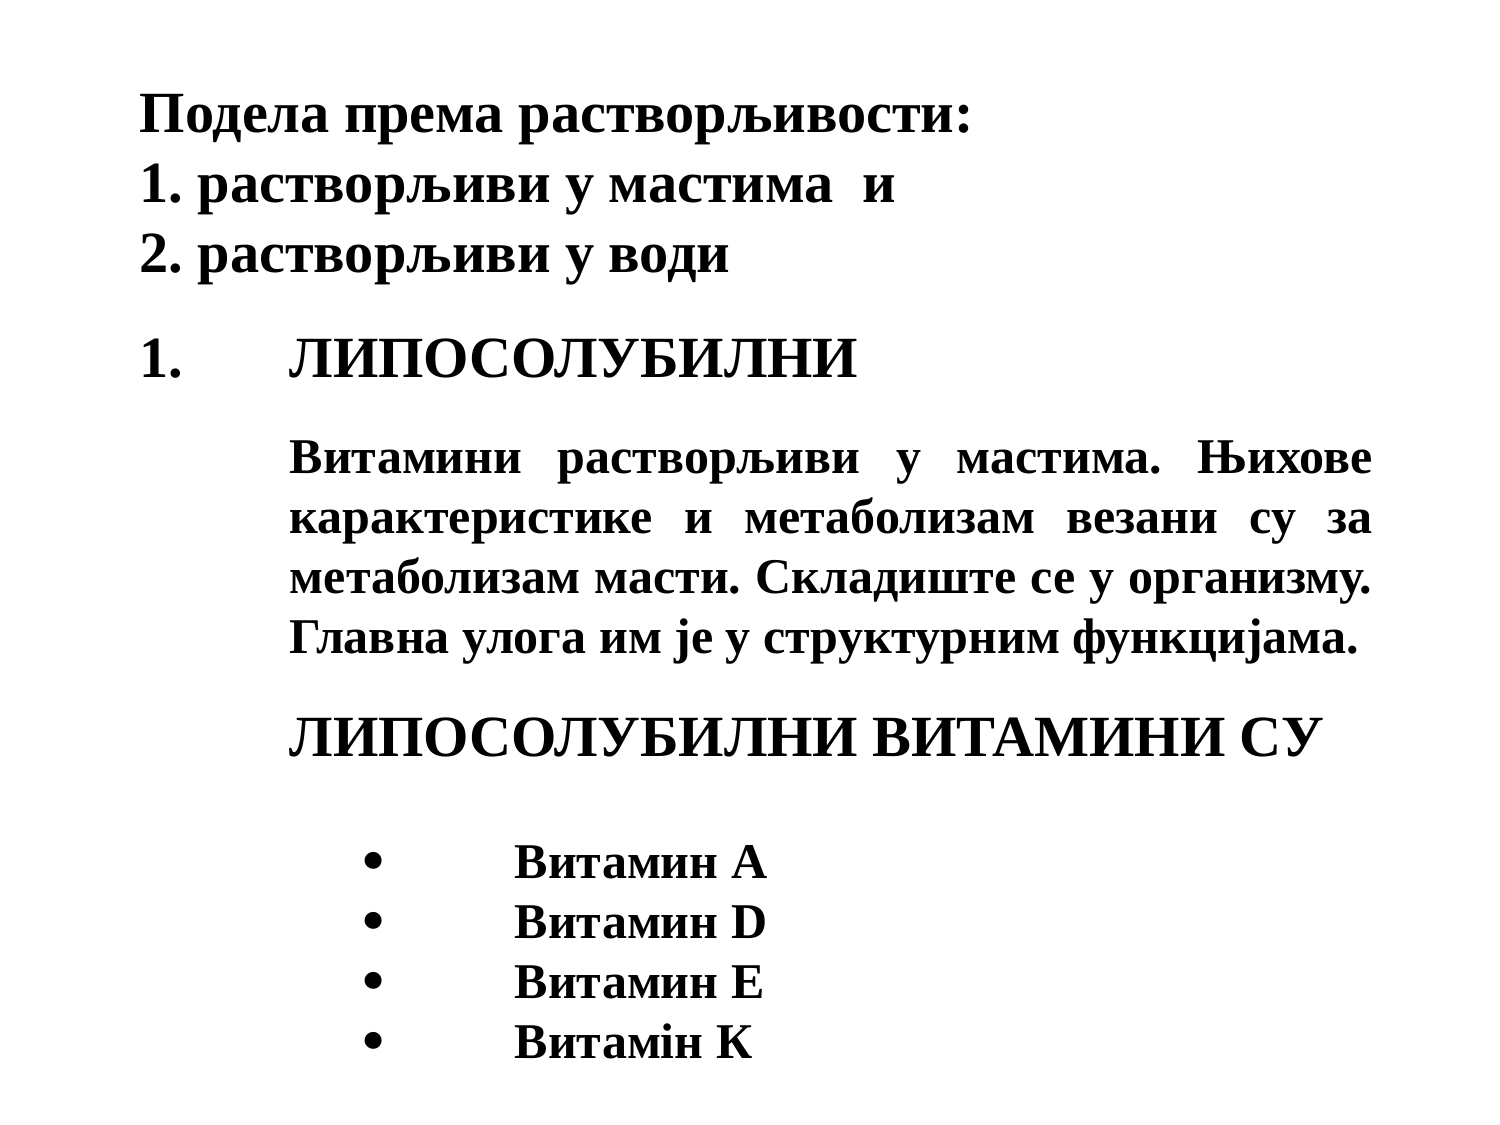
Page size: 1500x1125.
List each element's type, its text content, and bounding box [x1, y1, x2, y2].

text_box Подела према растворљивости: 1. растворљиви у мастима и 2. растворљиви у води 1. ЛИПОСОЛУБИЛНИ Витамини растворљиви у мастима. Њихове карактеристике и метаболизам везани су за метаболизам масти. Складиште се у организму. Главна улога им је у структурним функцијама. ЛИПОСОЛУБИЛНИ ВИТАМИНИ СУ · Витамин А · Витамин D · Витамин Е · Витамiн К [124, 66, 1388, 1076]
